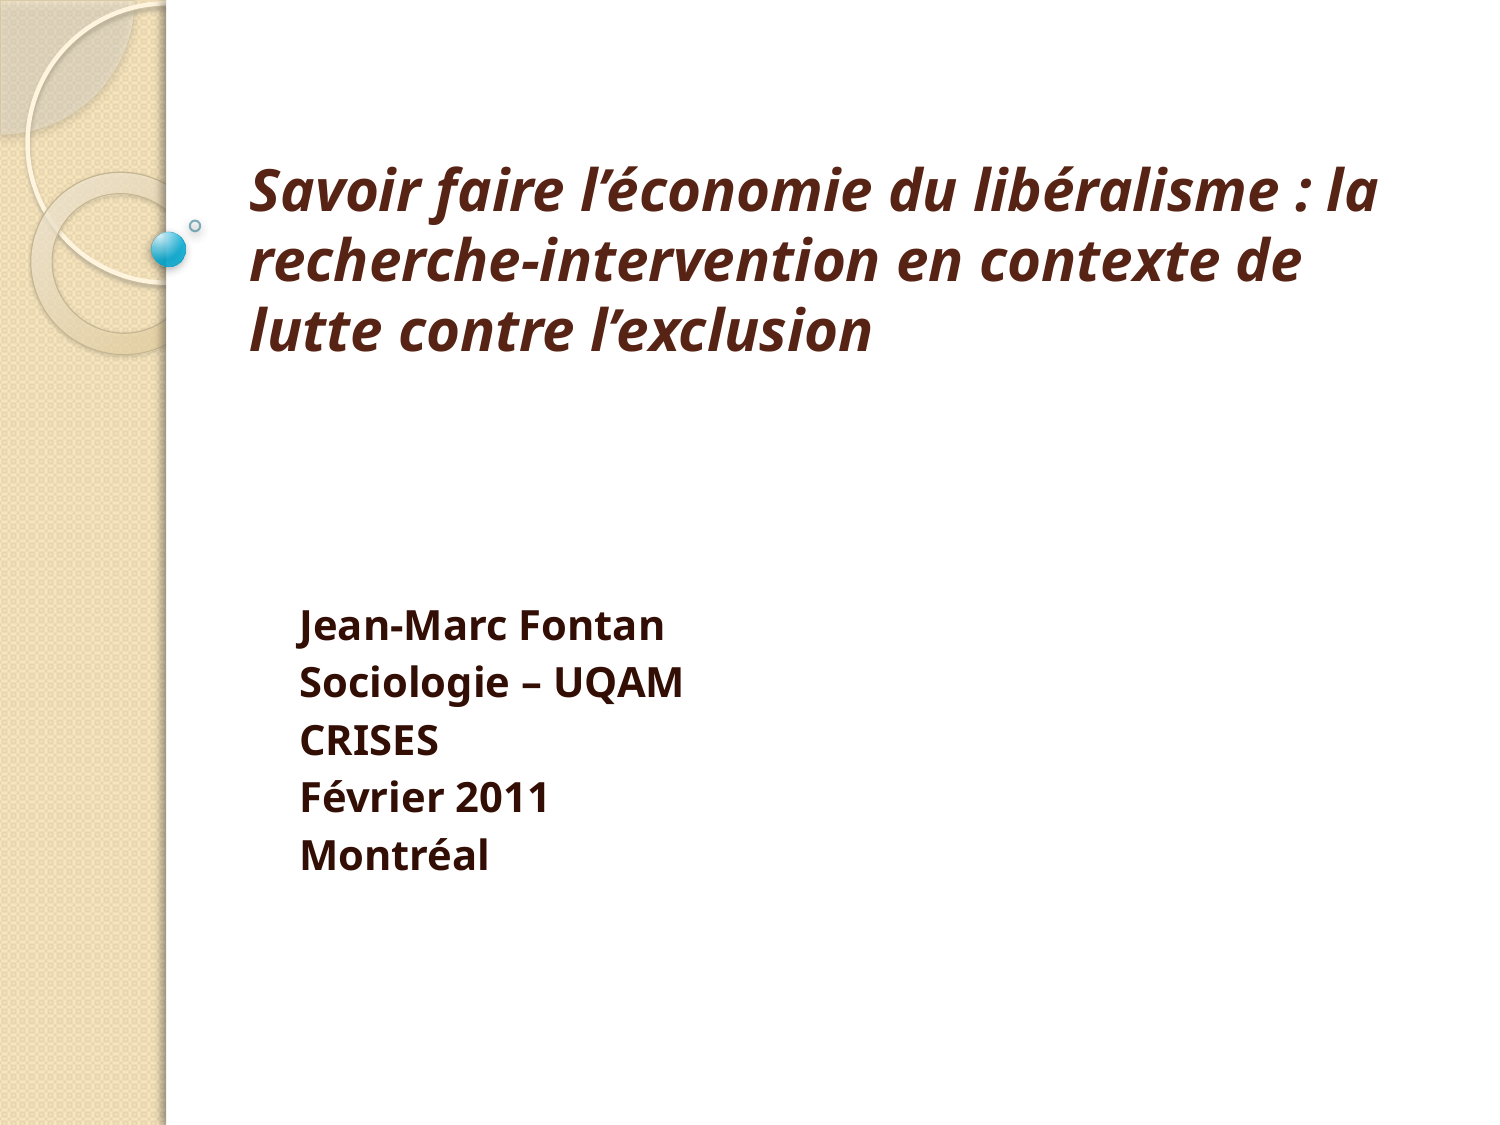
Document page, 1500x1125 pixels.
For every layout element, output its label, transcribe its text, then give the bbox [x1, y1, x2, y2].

title Savoir faire l’économie du libéralisme : la recherche-intervention en contexte de lutte contre l’exclusion [234, 129, 1450, 371]
subtitle Jean-Marc Fontan Sociologie – UQAM CRISES Février 2011 Montréal [279, 604, 1326, 1004]
